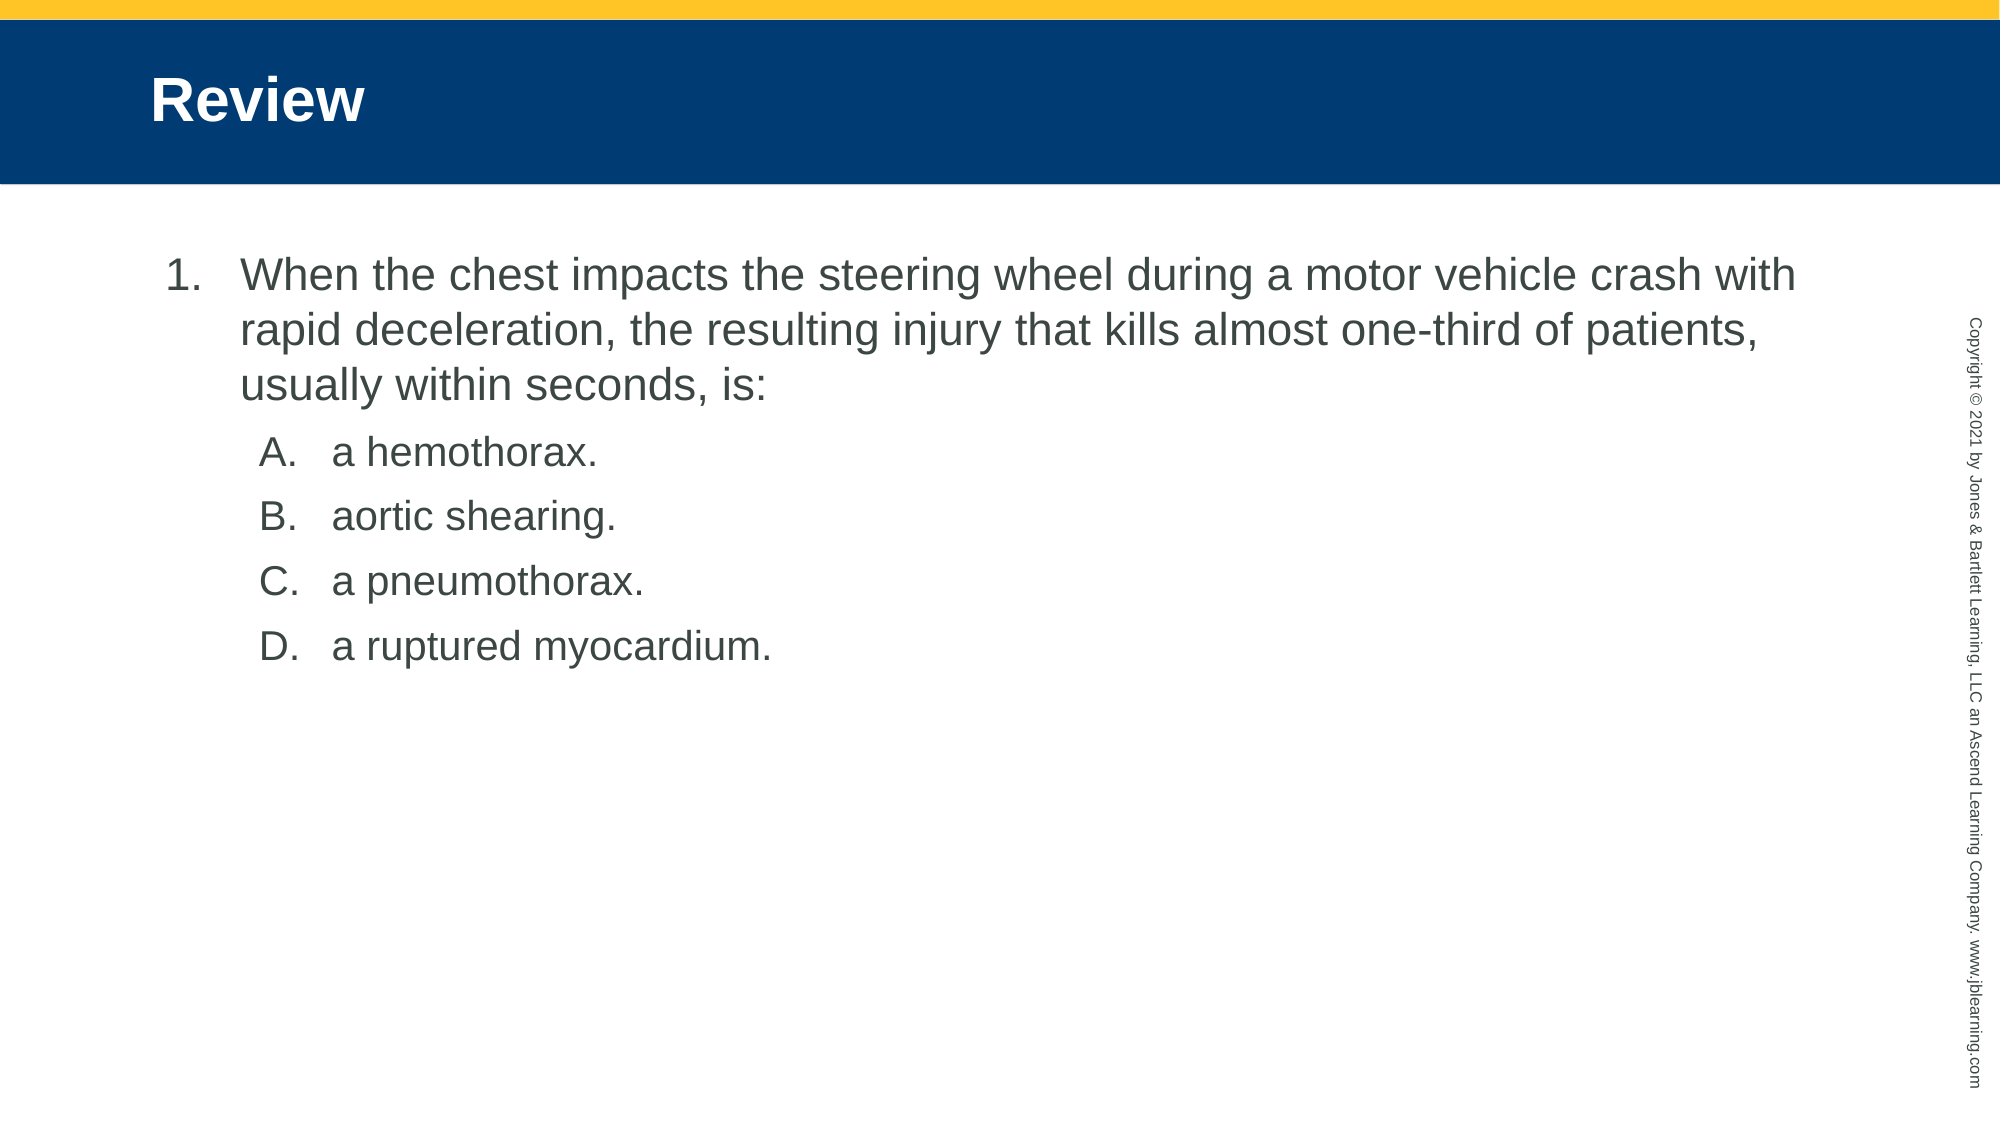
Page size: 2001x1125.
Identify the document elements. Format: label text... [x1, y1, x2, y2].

list When the chest impacts the steering wheel during a motor vehicle crash with rapid deceleration, the resulting injury that kills almost one-third of patients, usually within seconds, is: a hemothorax. aortic shearing. a pneumothorax. a ruptured myocardium. [150, 237, 1850, 1025]
title Review [0, 19, 2000, 185]
